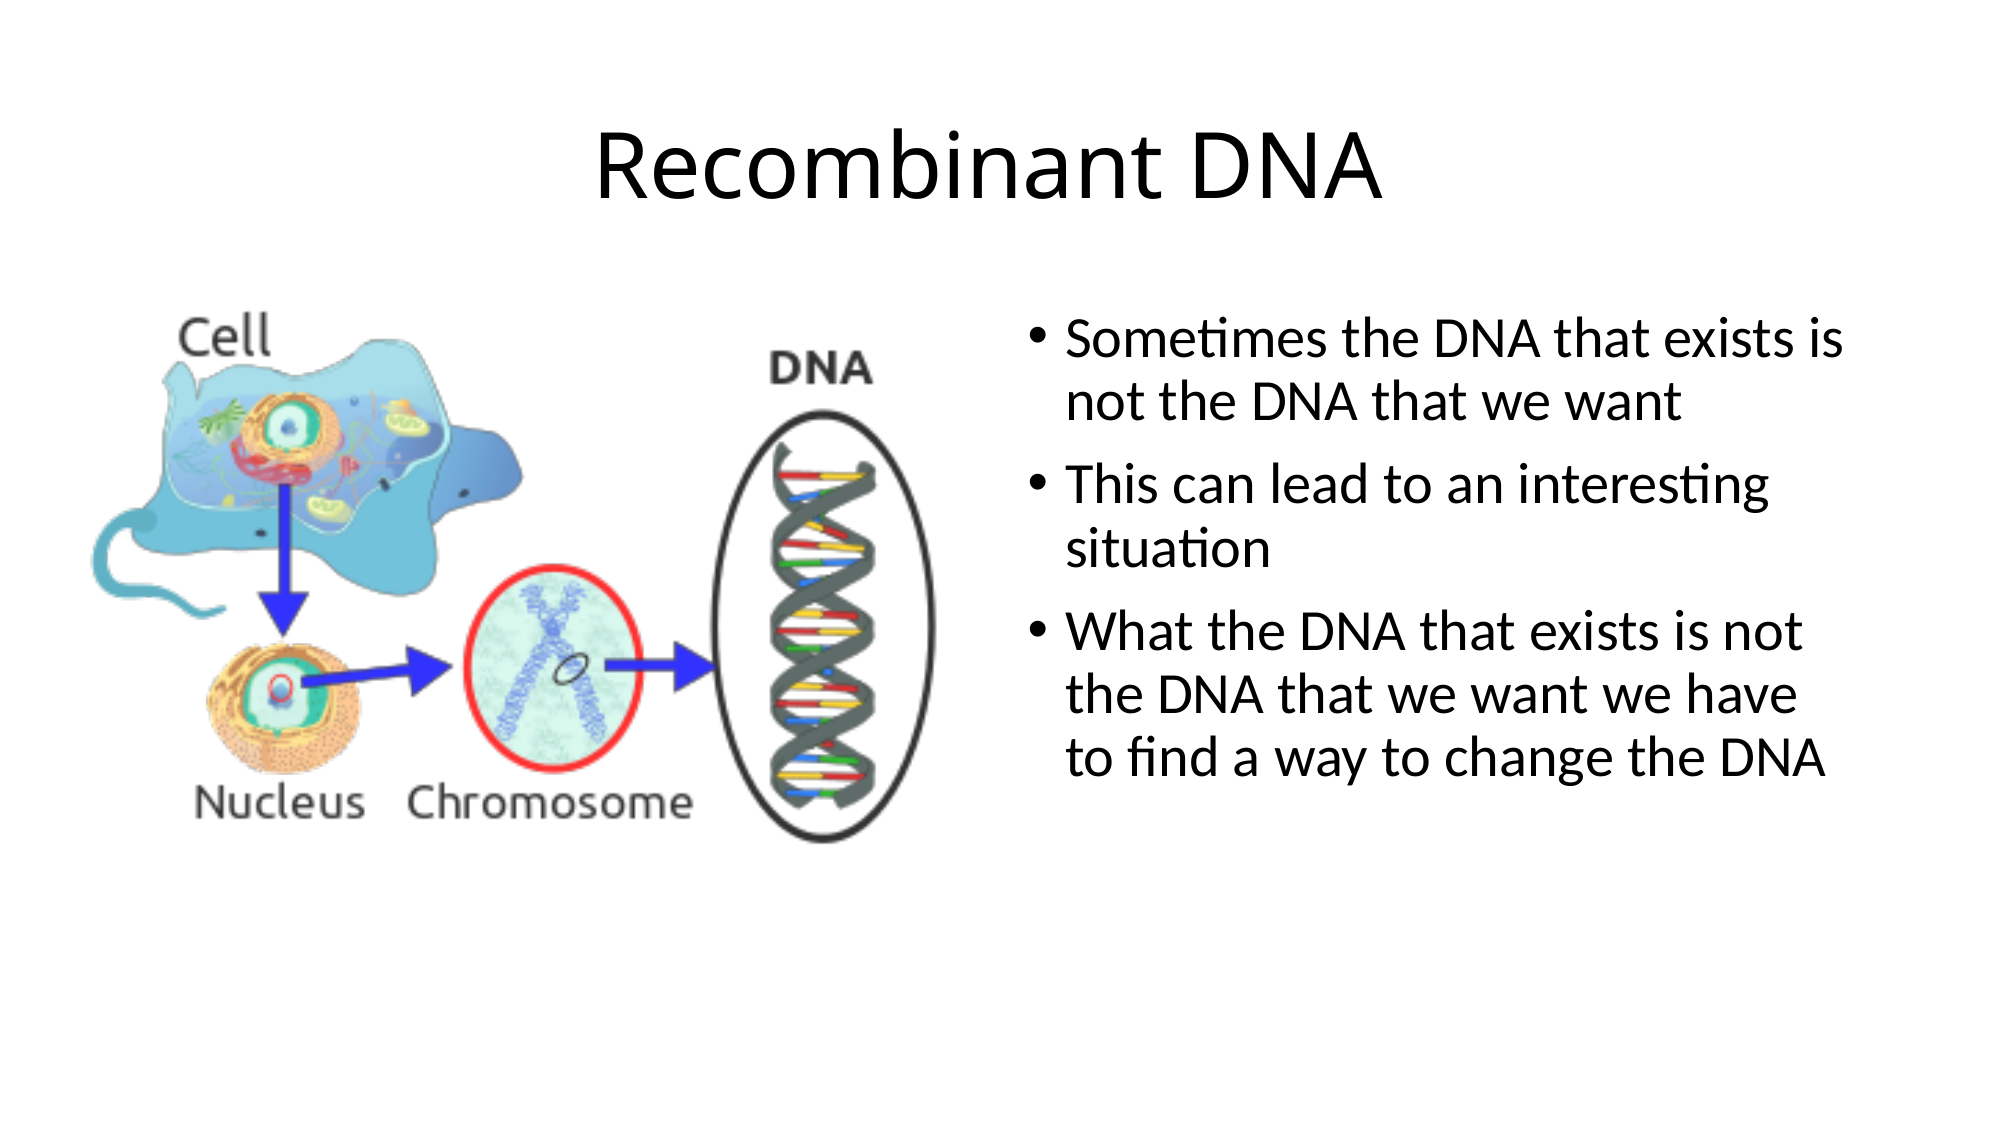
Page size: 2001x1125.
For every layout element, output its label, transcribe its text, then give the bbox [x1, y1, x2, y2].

picture [74, 299, 959, 847]
list Sometimes the DNA that exists is not the DNA that we want This can lead to an interesting situation What the DNA that exists is not the DNA that we want we have to find a way to change the DNA [1012, 299, 1863, 1014]
title Recombinant DNA [137, 59, 1863, 278]
